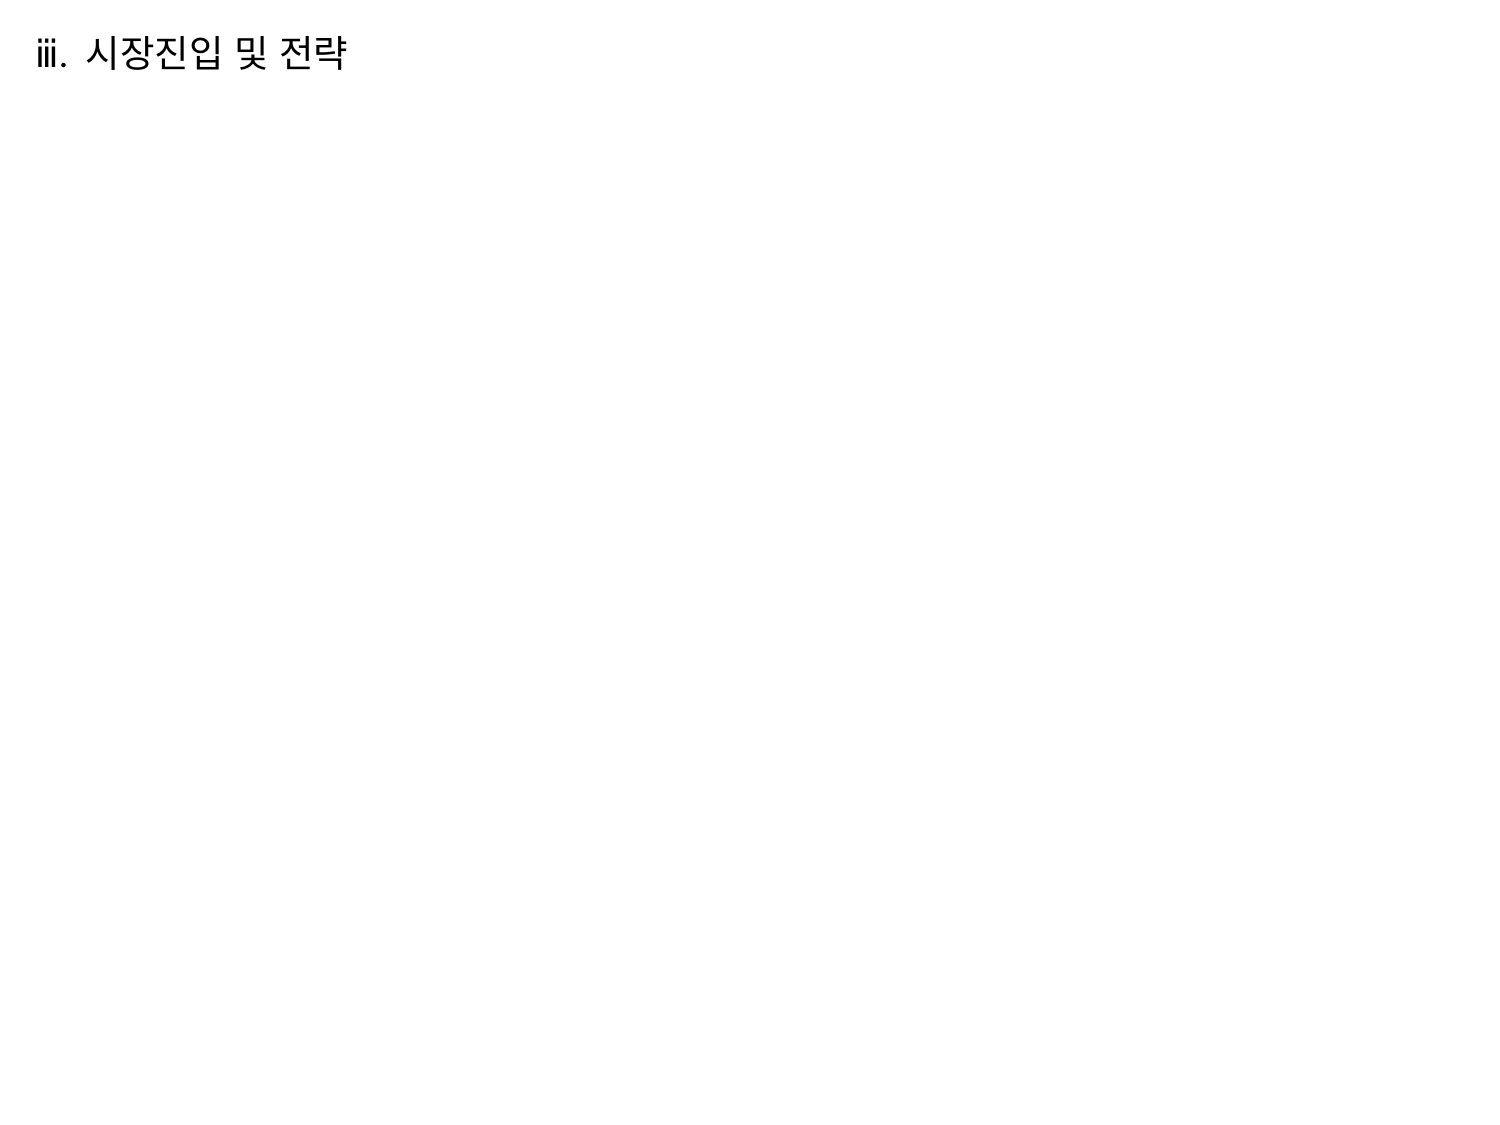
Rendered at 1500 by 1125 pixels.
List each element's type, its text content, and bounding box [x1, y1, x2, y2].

text_box ⅲ. 시장진입 및 전략 [20, 22, 662, 83]
